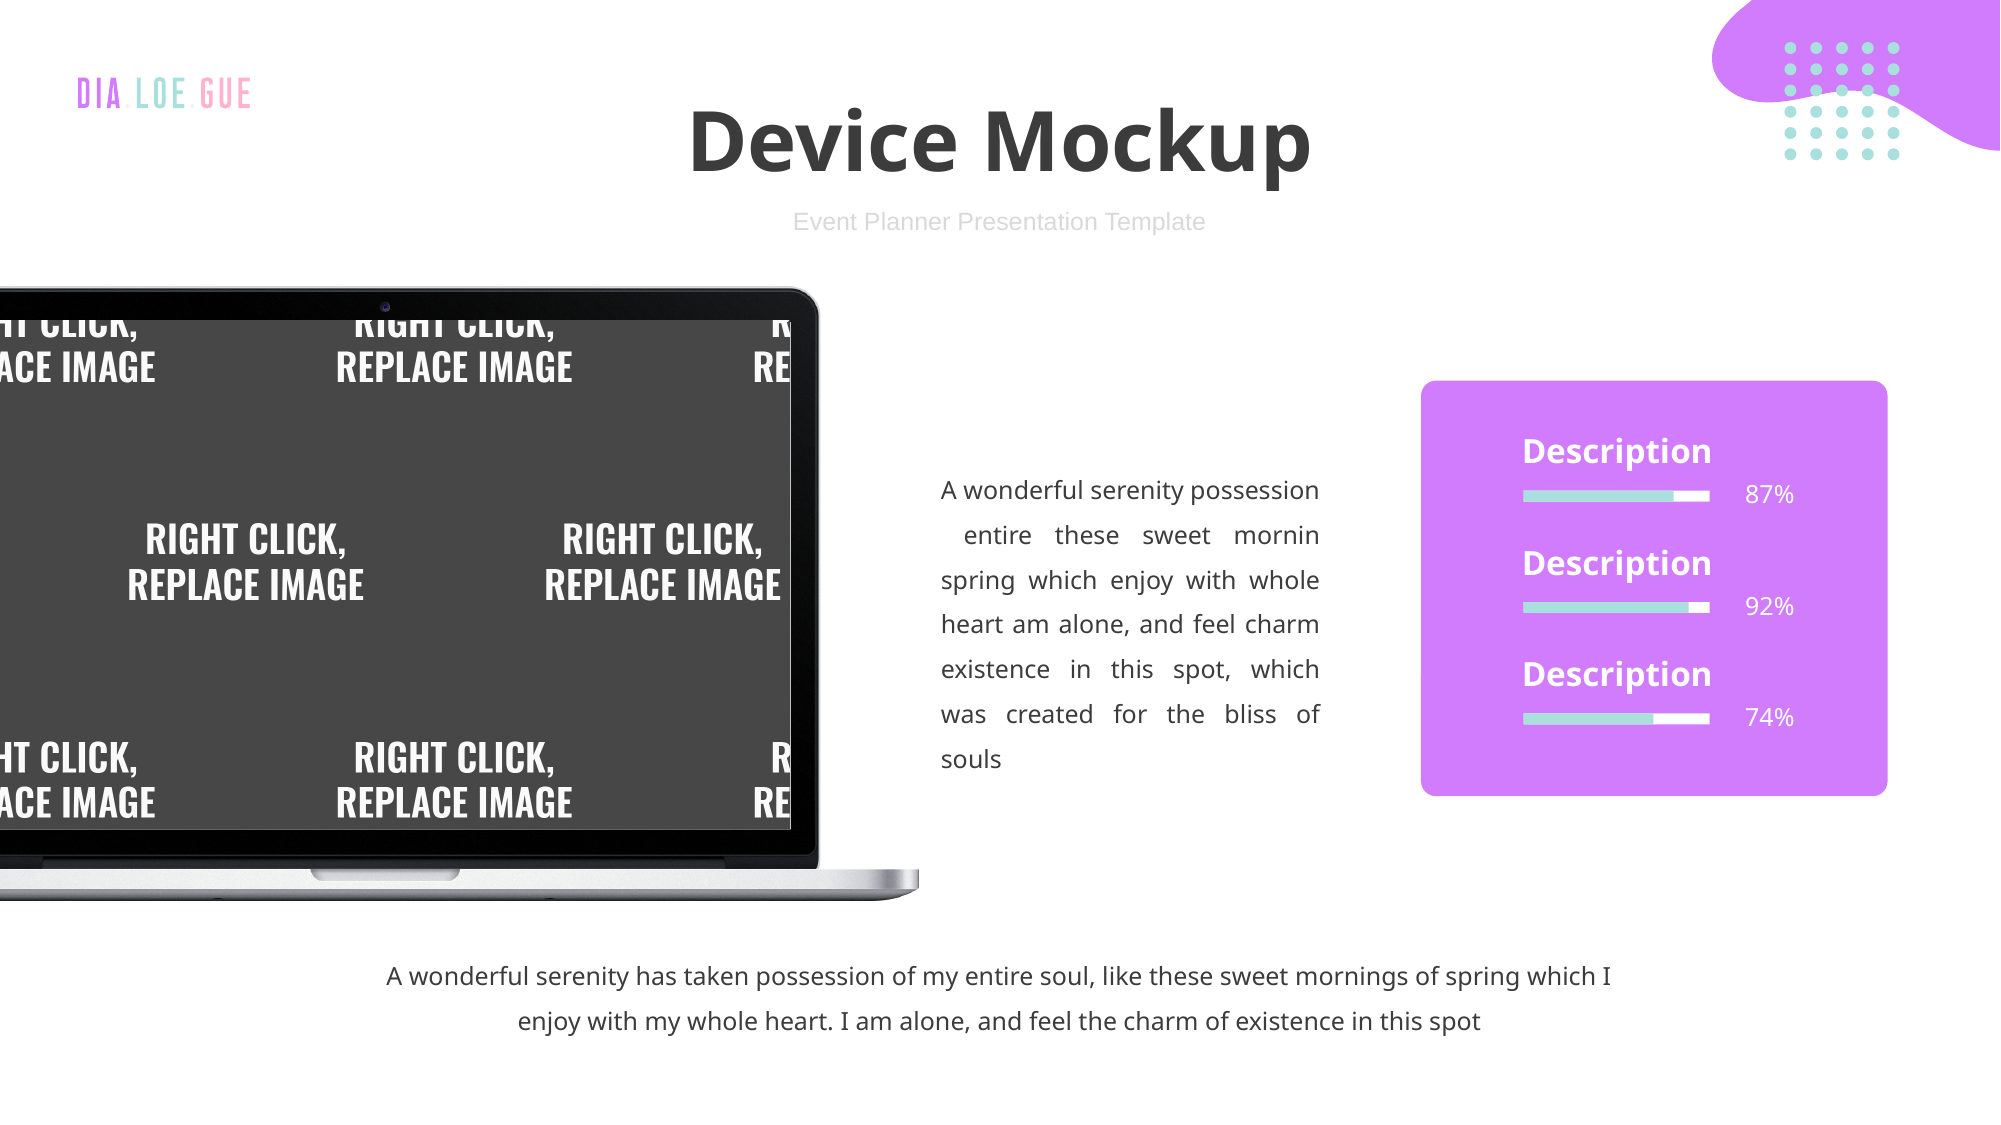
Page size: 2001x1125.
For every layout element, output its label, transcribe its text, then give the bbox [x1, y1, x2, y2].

text_box A wonderful serenity possession entire these sweet mornin spring which enjoy with whole heart am alone, and feel charm existence in this spot, which was created for the bliss of souls [926, 452, 1336, 781]
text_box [1784, 42, 1900, 161]
picture [0, 286, 919, 901]
text_box [1675, 490, 1711, 503]
text_box Description [1507, 534, 1832, 590]
text_box [1523, 601, 1690, 614]
text_box [1711, 0, 2000, 151]
text_box Description [1507, 423, 1832, 478]
text_box [1654, 712, 1711, 725]
text_box [1690, 601, 1711, 614]
title Device Mockup [249, 80, 1750, 196]
text_box 87% [1722, 478, 1810, 517]
text_box Description [1507, 646, 1832, 701]
text_box [1523, 490, 1675, 503]
text_box 92% [1722, 590, 1810, 628]
text_box [1523, 712, 1654, 725]
text_box [1419, 379, 1889, 798]
subtitle Event Planner Presentation Template [249, 198, 1750, 244]
text_box A wonderful serenity has taken possession of my entire soul, like these sweet mornings of spring which I enjoy with my whole heart. I am alone, and feel the charm of existence in this spot [364, 938, 1636, 1043]
text_box 74% [1722, 701, 1810, 739]
